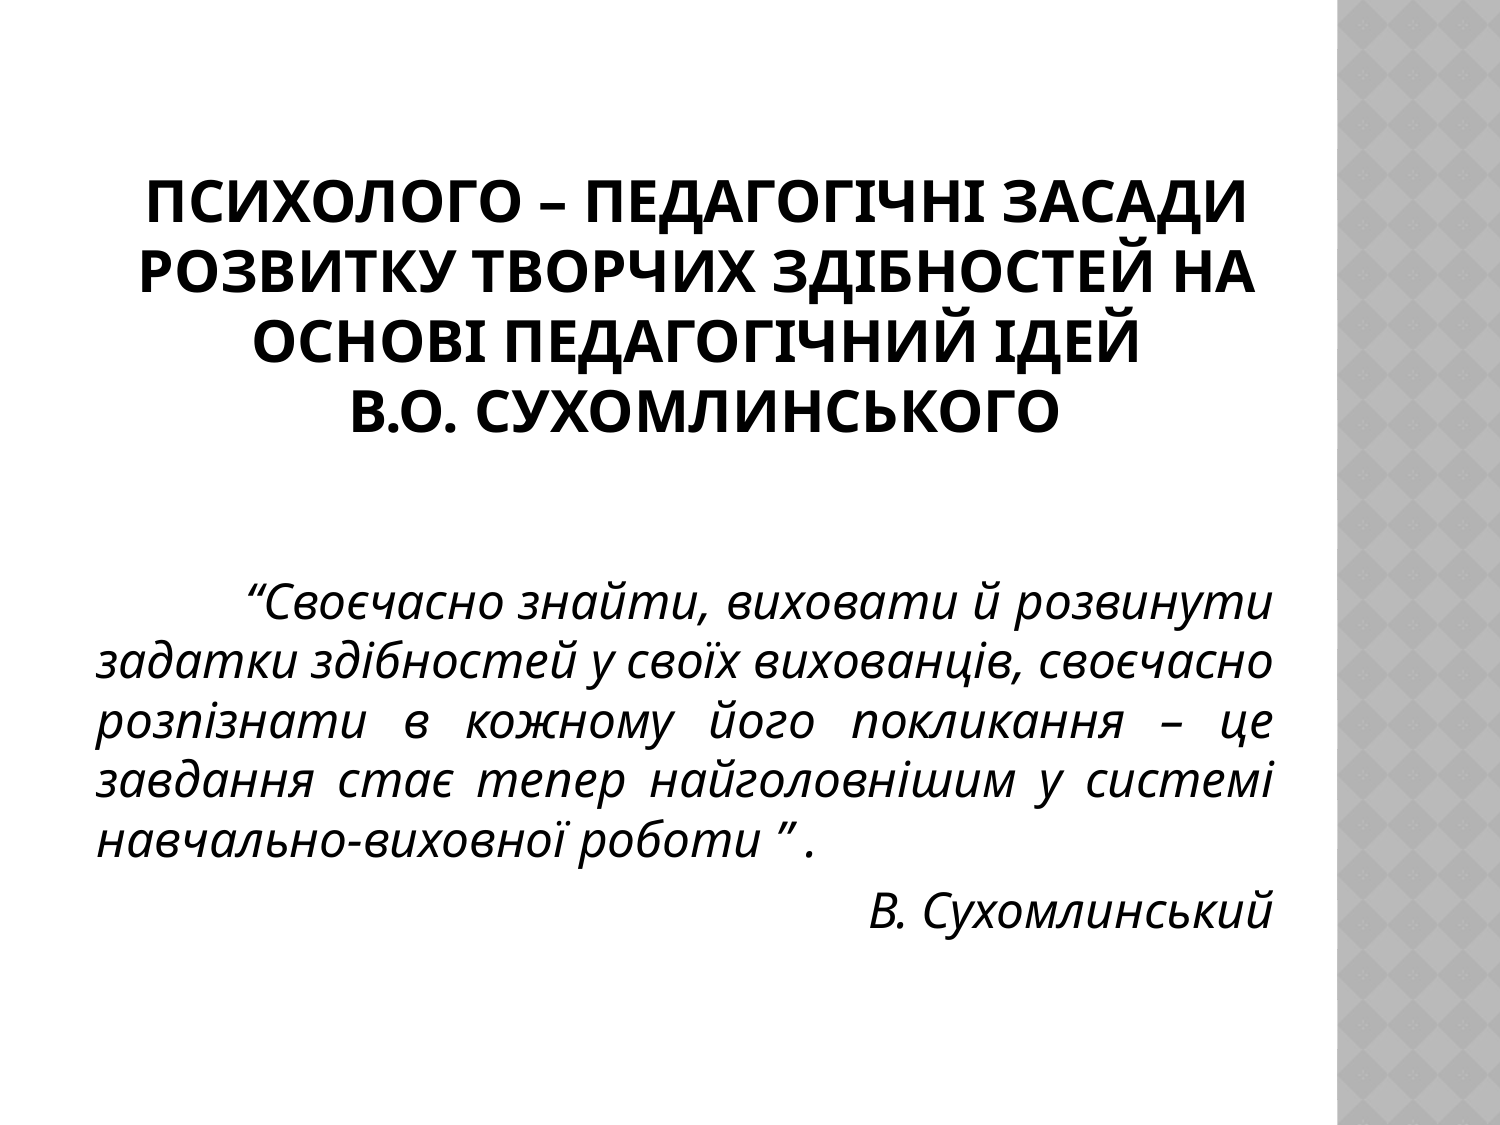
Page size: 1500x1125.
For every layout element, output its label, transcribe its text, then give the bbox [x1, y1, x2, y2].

title Психолого – педагогічні засади розвитку творчих здібностей на основі педагогічний ідей В.О. Сухомлинського [105, 164, 1289, 539]
list “Своєчасно знайти, виховати й розвинути задатки здібностей у своїх вихованців, своєчасно розпізнати в кожному його покликання – це завдання стає тепер найголовнішим у системі навчально-виховної роботи ” . В. Сухомлинський [82, 562, 1289, 1008]
